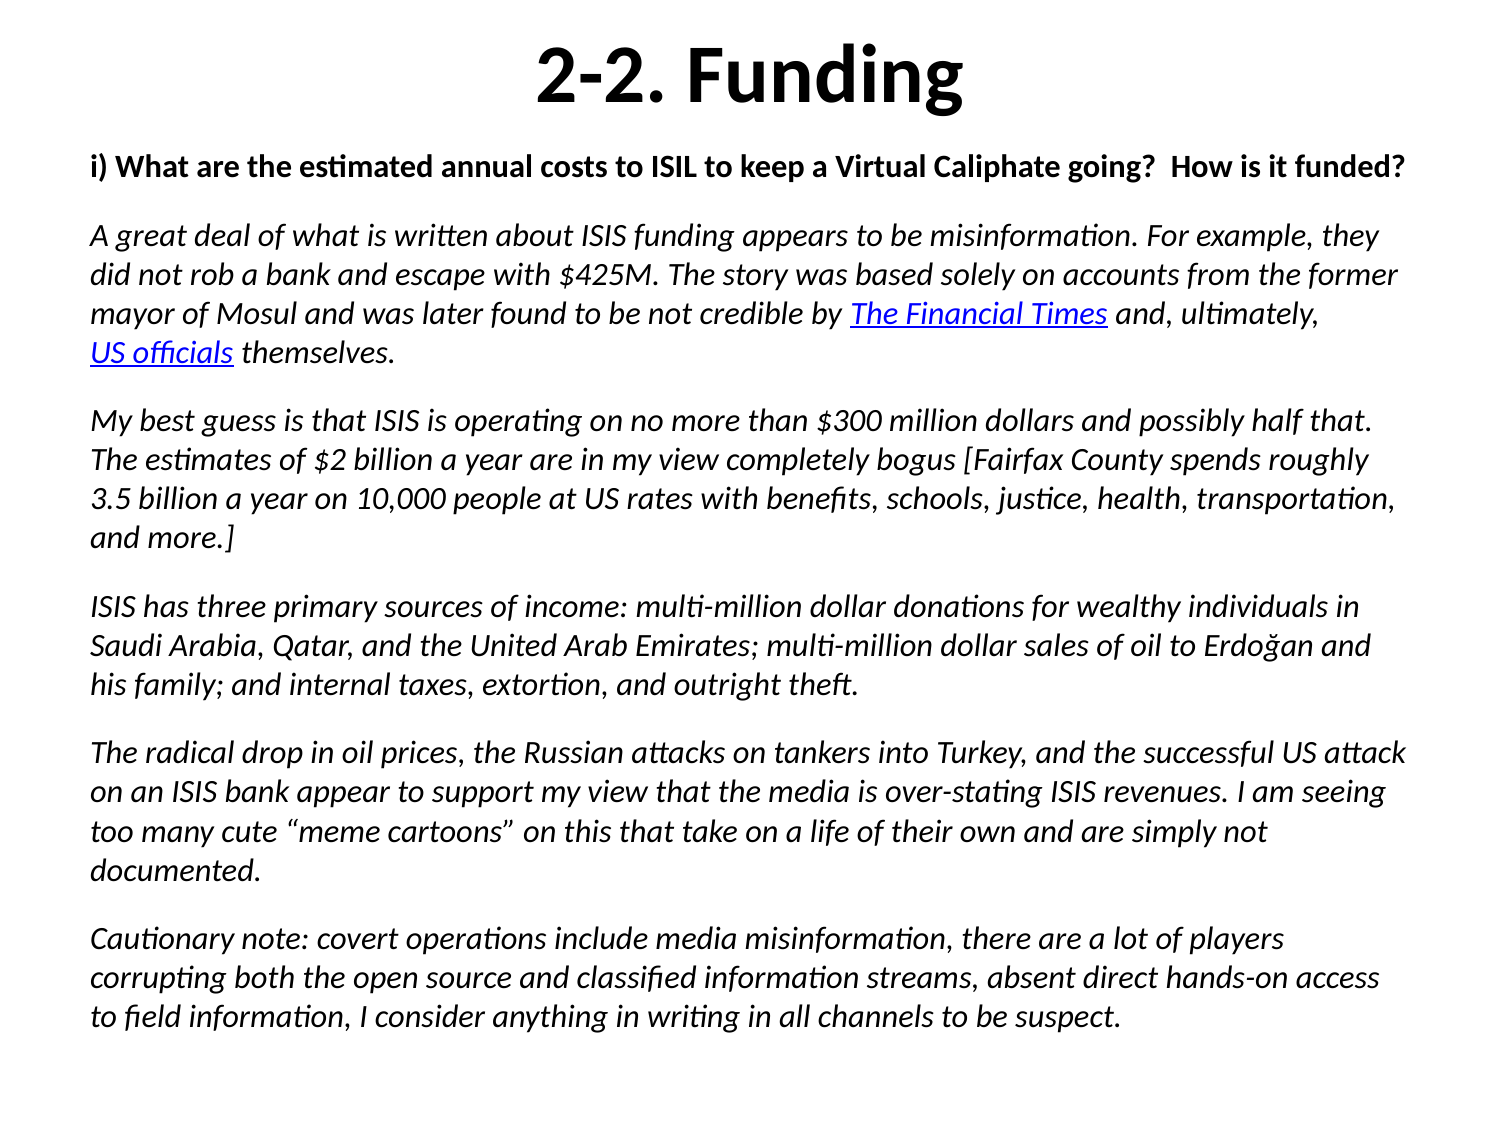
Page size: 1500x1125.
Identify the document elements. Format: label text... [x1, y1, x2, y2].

title 2-2. Funding [75, 0, 1425, 137]
list i) What are the estimated annual costs to ISIL to keep a Virtual Caliphate going? How is it funded? A great deal of what is written about ISIS funding appears to be misinformation. For example, they did not rob a bank and escape with $425M. The story was based solely on accounts from the former mayor of Mosul and was later found to be not credible by The Financial Times and, ultimately, US officials themselves. My best guess is that ISIS is operating on no more than $300 million dollars and possibly half that. The estimates of $2 billion a year are in my view completely bogus [Fairfax County spends roughly 3.5 billion a year on 10,000 people at US rates with benefits, schools, justice, health, transportation, and more.] ISIS has three primary sources of income: multi-million dollar donations for wealthy individuals in Saudi Arabia, Qatar, and the United Arab Emirates; multi-million dollar sales of oil to Erdoğan and his family; and internal taxes, extortion, and outright theft. The radical drop in oil prices, the Russian attacks on tankers into Turkey, and the successful US attack on an ISIS bank appear to support my view that the media is over-stating ISIS revenues. I am seeing too many cute “meme cartoons” on this that take on a life of their own and are simply not documented. Cautionary note: covert operations include media misinformation, there are a lot of players corrupting both the open source and classified information streams, absent direct hands-on access to field information, I consider anything in writing in all channels to be suspect. [75, 137, 1425, 1075]
